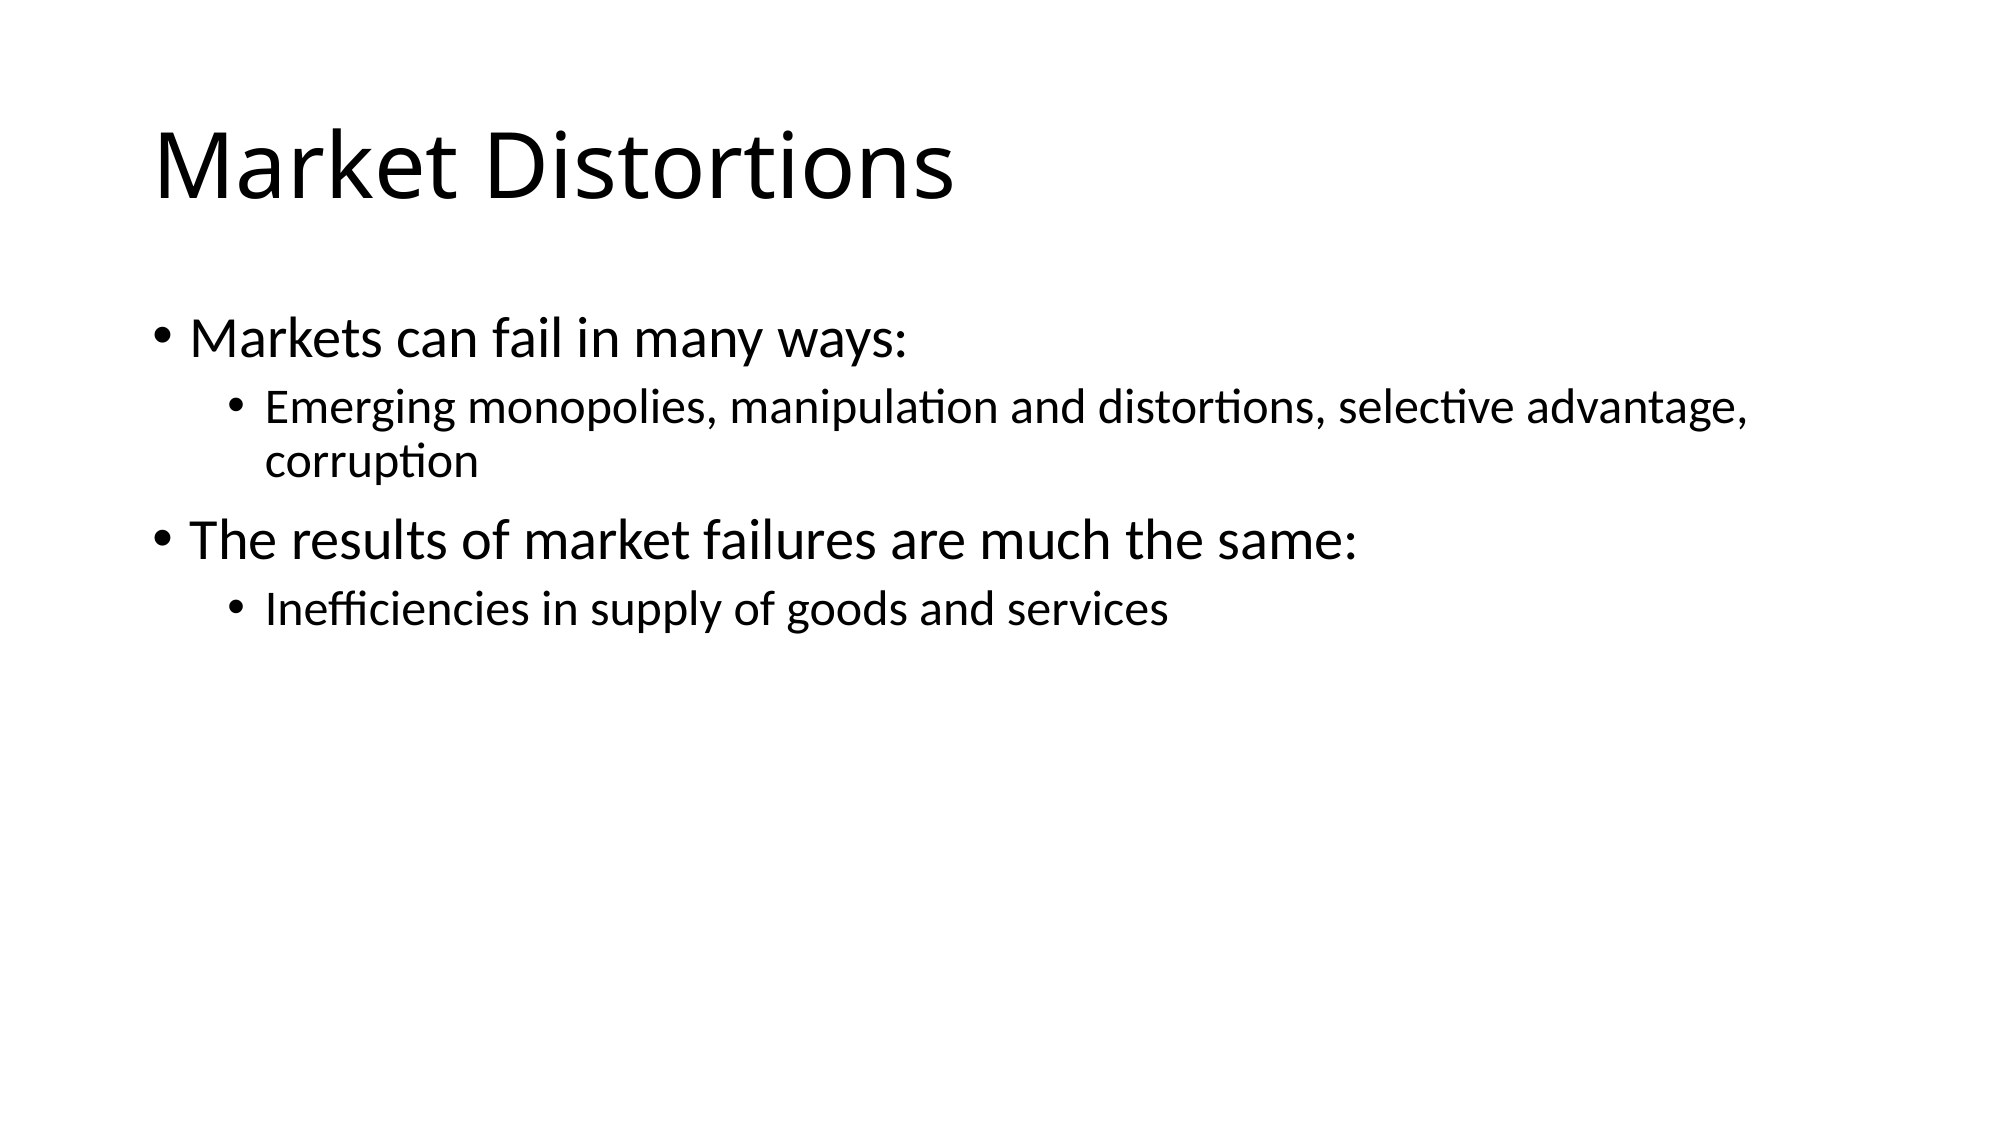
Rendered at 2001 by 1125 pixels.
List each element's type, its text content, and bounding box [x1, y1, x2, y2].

list Markets can fail in many ways: Emerging monopolies, manipulation and distortions, selective advantage, corruption The results of market failures are much the same: Inefficiencies in supply of goods and services [137, 299, 1863, 1014]
title Market Distortions [137, 59, 1863, 278]
